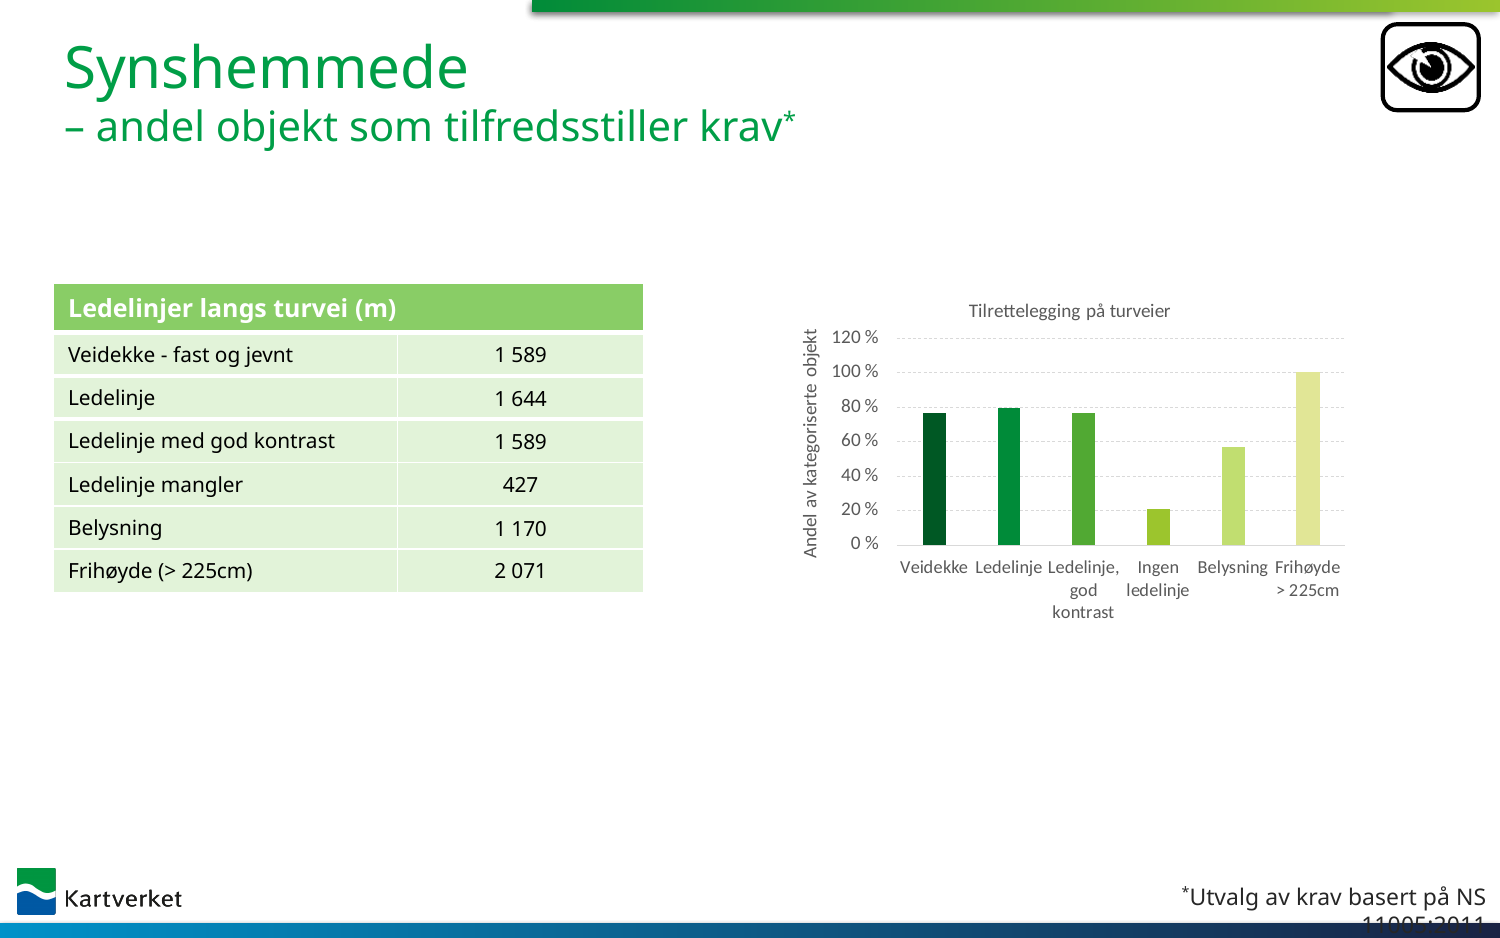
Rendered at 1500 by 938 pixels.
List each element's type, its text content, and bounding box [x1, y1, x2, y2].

table_cell 2 071 [398, 550, 643, 592]
table_cell Frihøyde (> 225cm) [54, 550, 397, 592]
table_cell 1 589 [398, 421, 643, 462]
text_box *Utvalg av krav basert på NS 11005:2011 [1068, 873, 1500, 938]
picture [791, 291, 1348, 630]
table_cell 1 589 [398, 335, 643, 374]
table_cell 1 644 [398, 378, 643, 417]
table_cell Ledelinje med god kontrast [54, 421, 397, 462]
table_cell Belysning [54, 507, 397, 548]
text_box Synshemmede – andel objekt som tilfredsstiller krav* [49, 24, 1431, 158]
table_cell Veidekke - fast og jevnt [54, 335, 397, 374]
table_cell 1 170 [398, 507, 643, 548]
table_cell Ledelinje mangler [54, 463, 397, 505]
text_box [1382, 24, 1480, 111]
table_cell Ledelinje [54, 378, 397, 417]
table_cell 427 [398, 463, 643, 505]
table_header Ledelinjer langs turvei (m) [54, 284, 643, 330]
